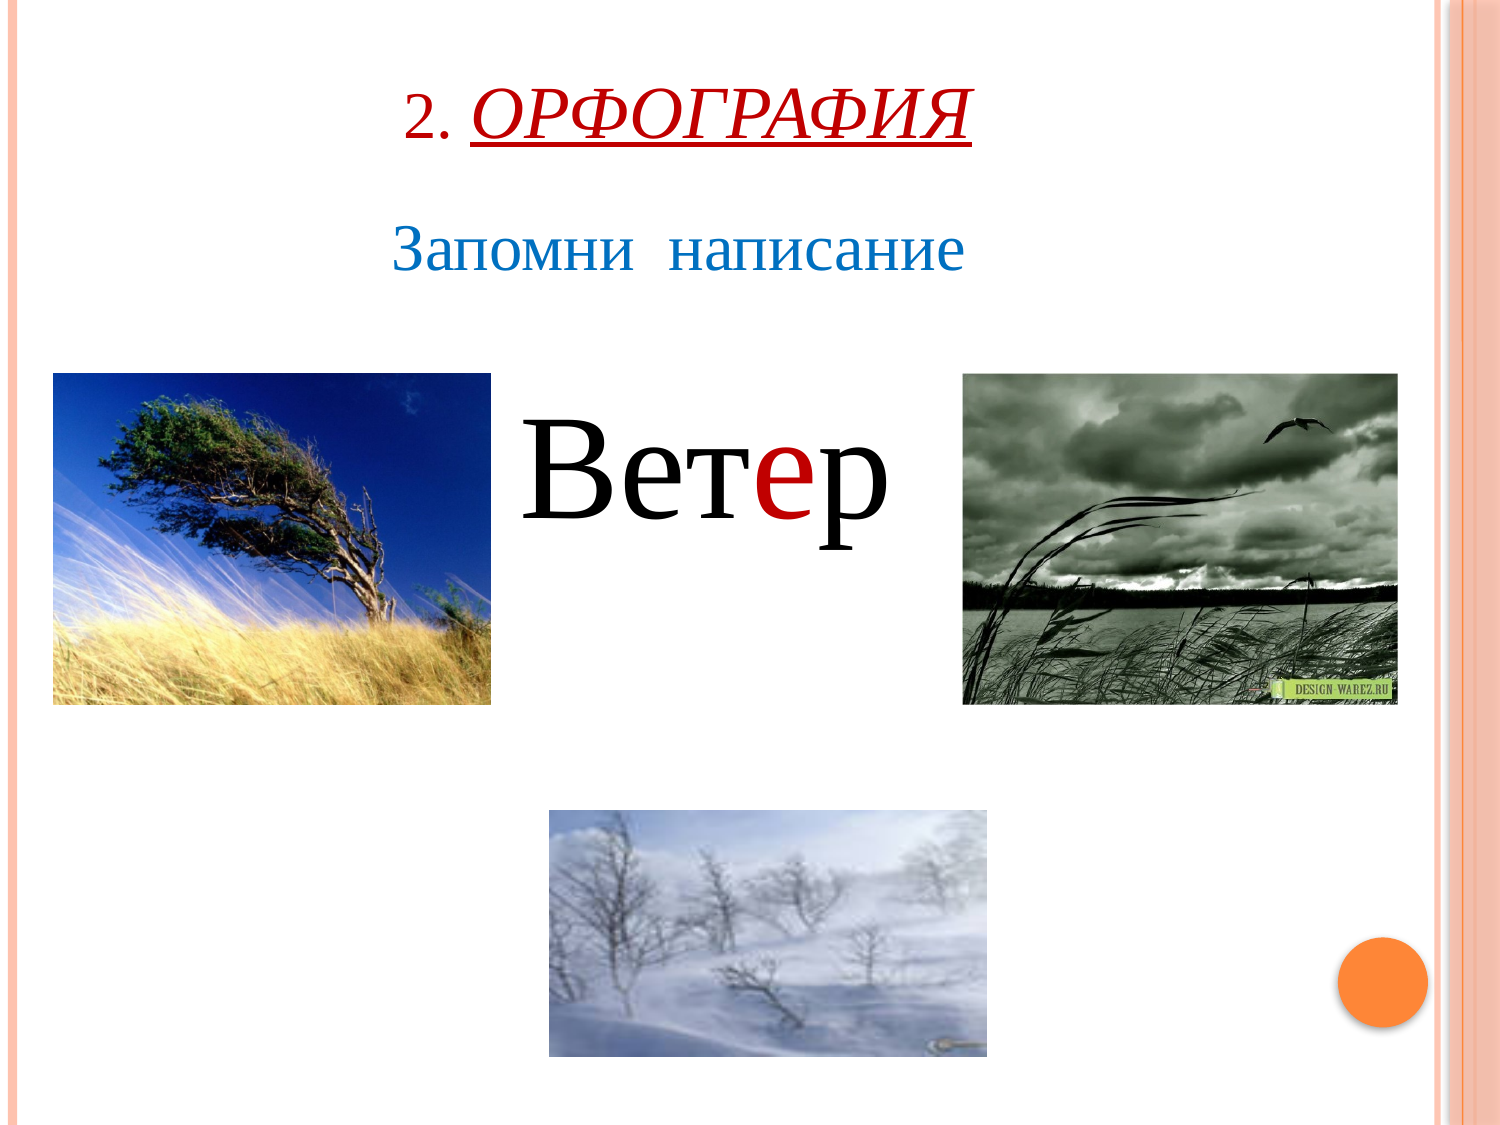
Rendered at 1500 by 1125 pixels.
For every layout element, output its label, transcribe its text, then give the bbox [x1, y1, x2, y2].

title 2. ОРФОГРАФИЯ [75, 45, 1300, 161]
picture [962, 372, 1399, 705]
picture [52, 372, 491, 705]
picture [548, 809, 987, 1057]
list Запомни написание Ветер [75, 196, 1300, 610]
